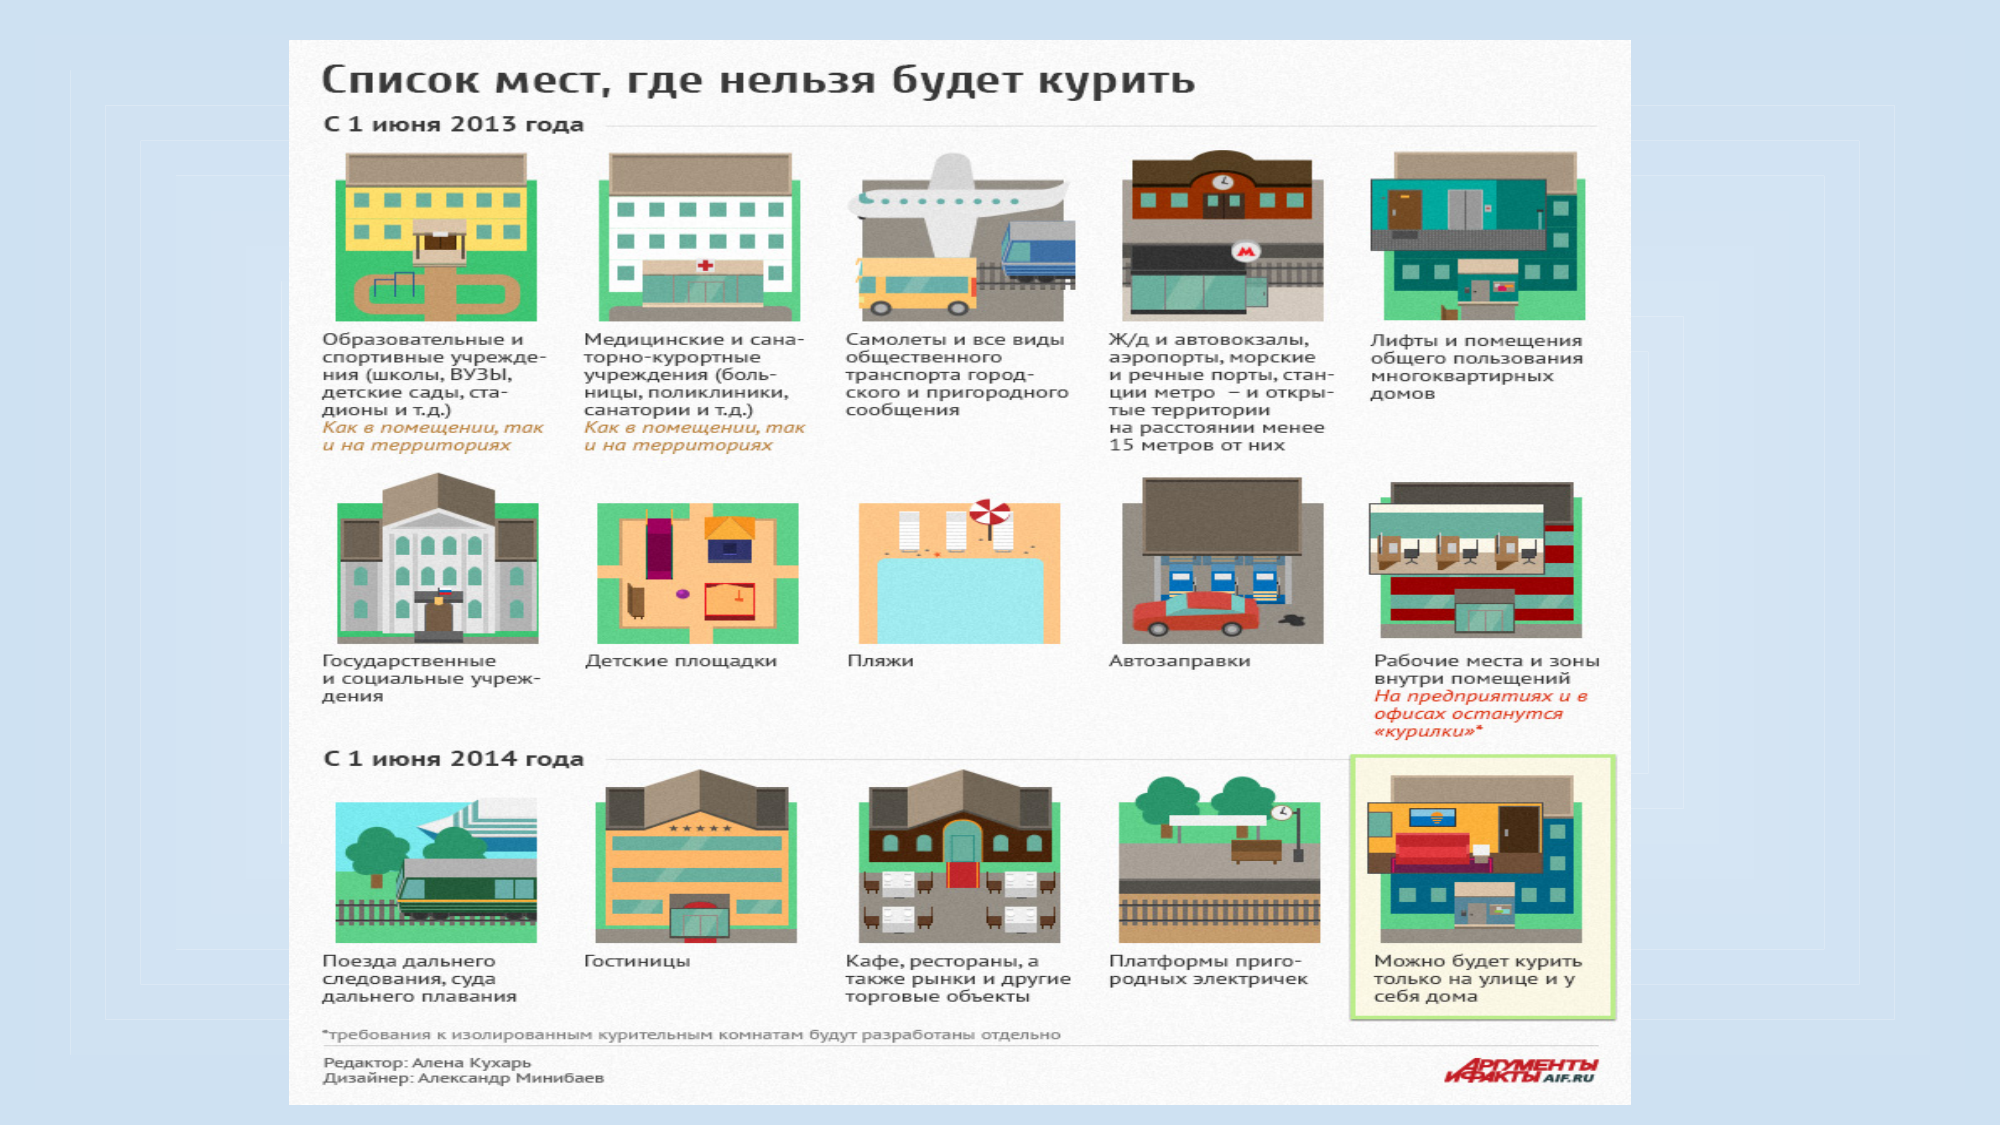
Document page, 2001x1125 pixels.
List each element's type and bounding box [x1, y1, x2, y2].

list [289, 40, 1631, 1105]
